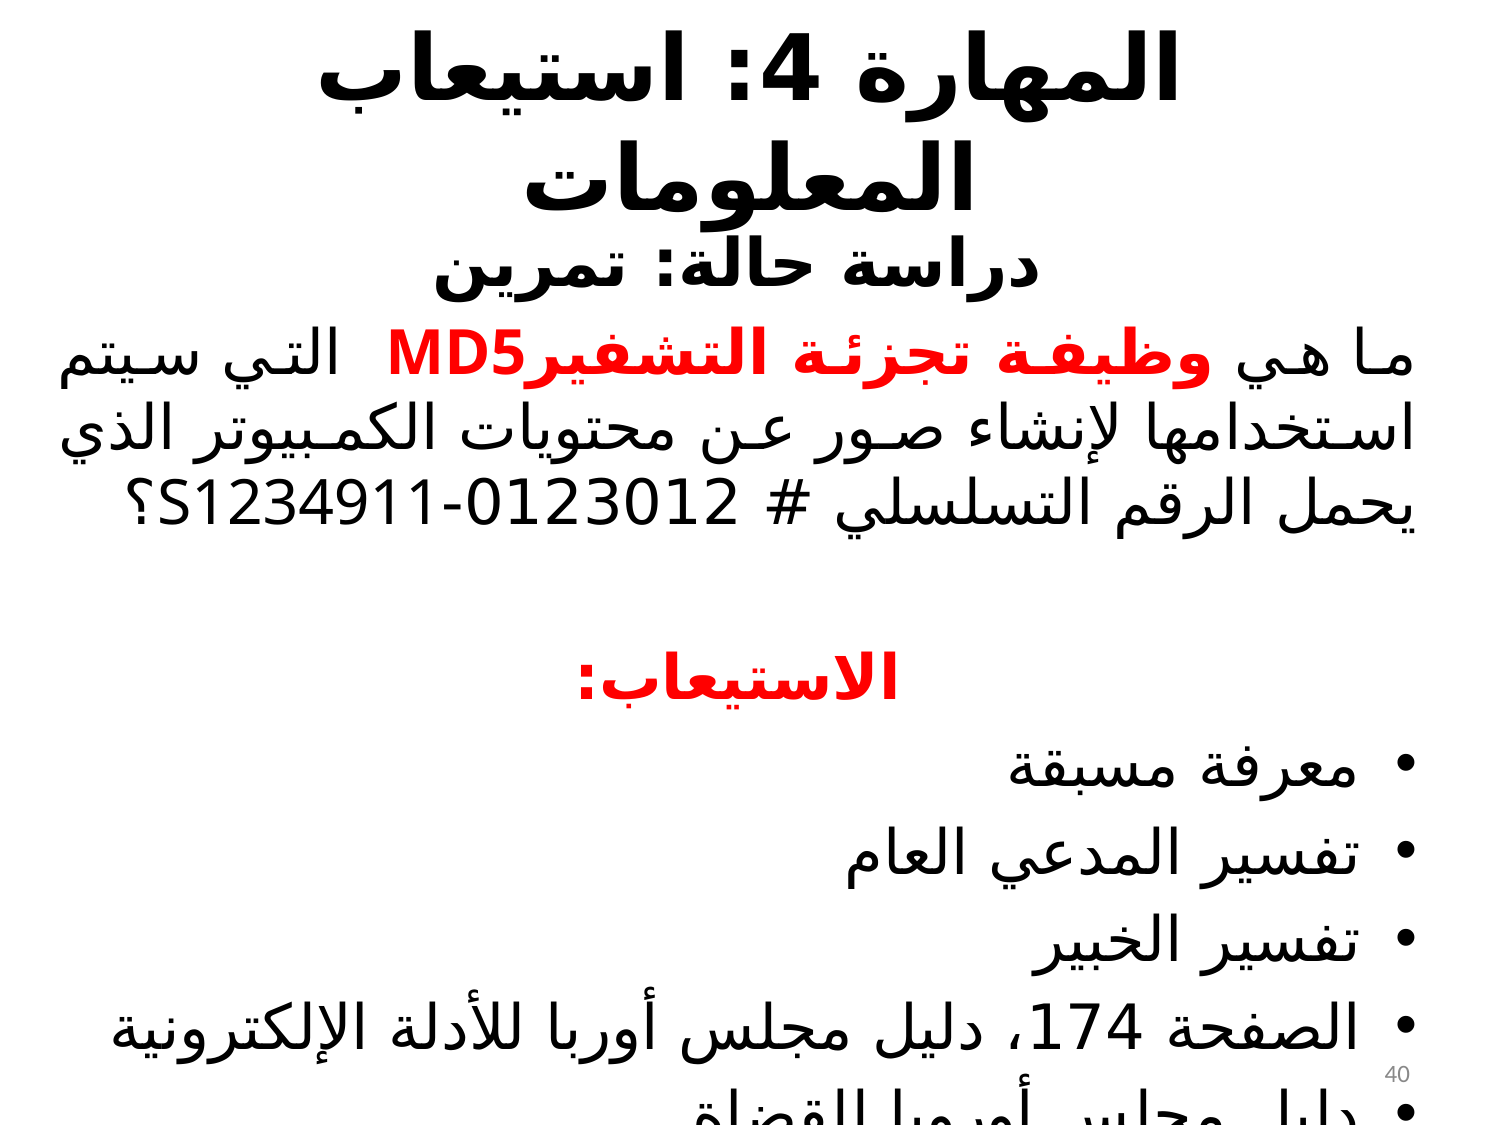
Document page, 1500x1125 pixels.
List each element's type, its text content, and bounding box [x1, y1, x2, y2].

text_box دراسة حالة: تمرين ما هي وظيفة تجزئة التشفيرMD5 التي سيتم استخدامها لإنشاء صور عن محتويات الكمبيوتر الذي يحمل الرقم التسلسلي # 0123012-S1234911؟ الاستيعاب: معرفة مسبقة تفسير المدعي العام تفسير الخبير الصفحة 174، دليل مجلس أوربا للأدلة الإلكترونية دليل مجلس أوروبا للقضاة [43, 212, 1432, 1088]
slide_number 40 [1074, 1042, 1425, 1103]
title المهارة 4: استيعاب المعلومات [75, 24, 1425, 213]
